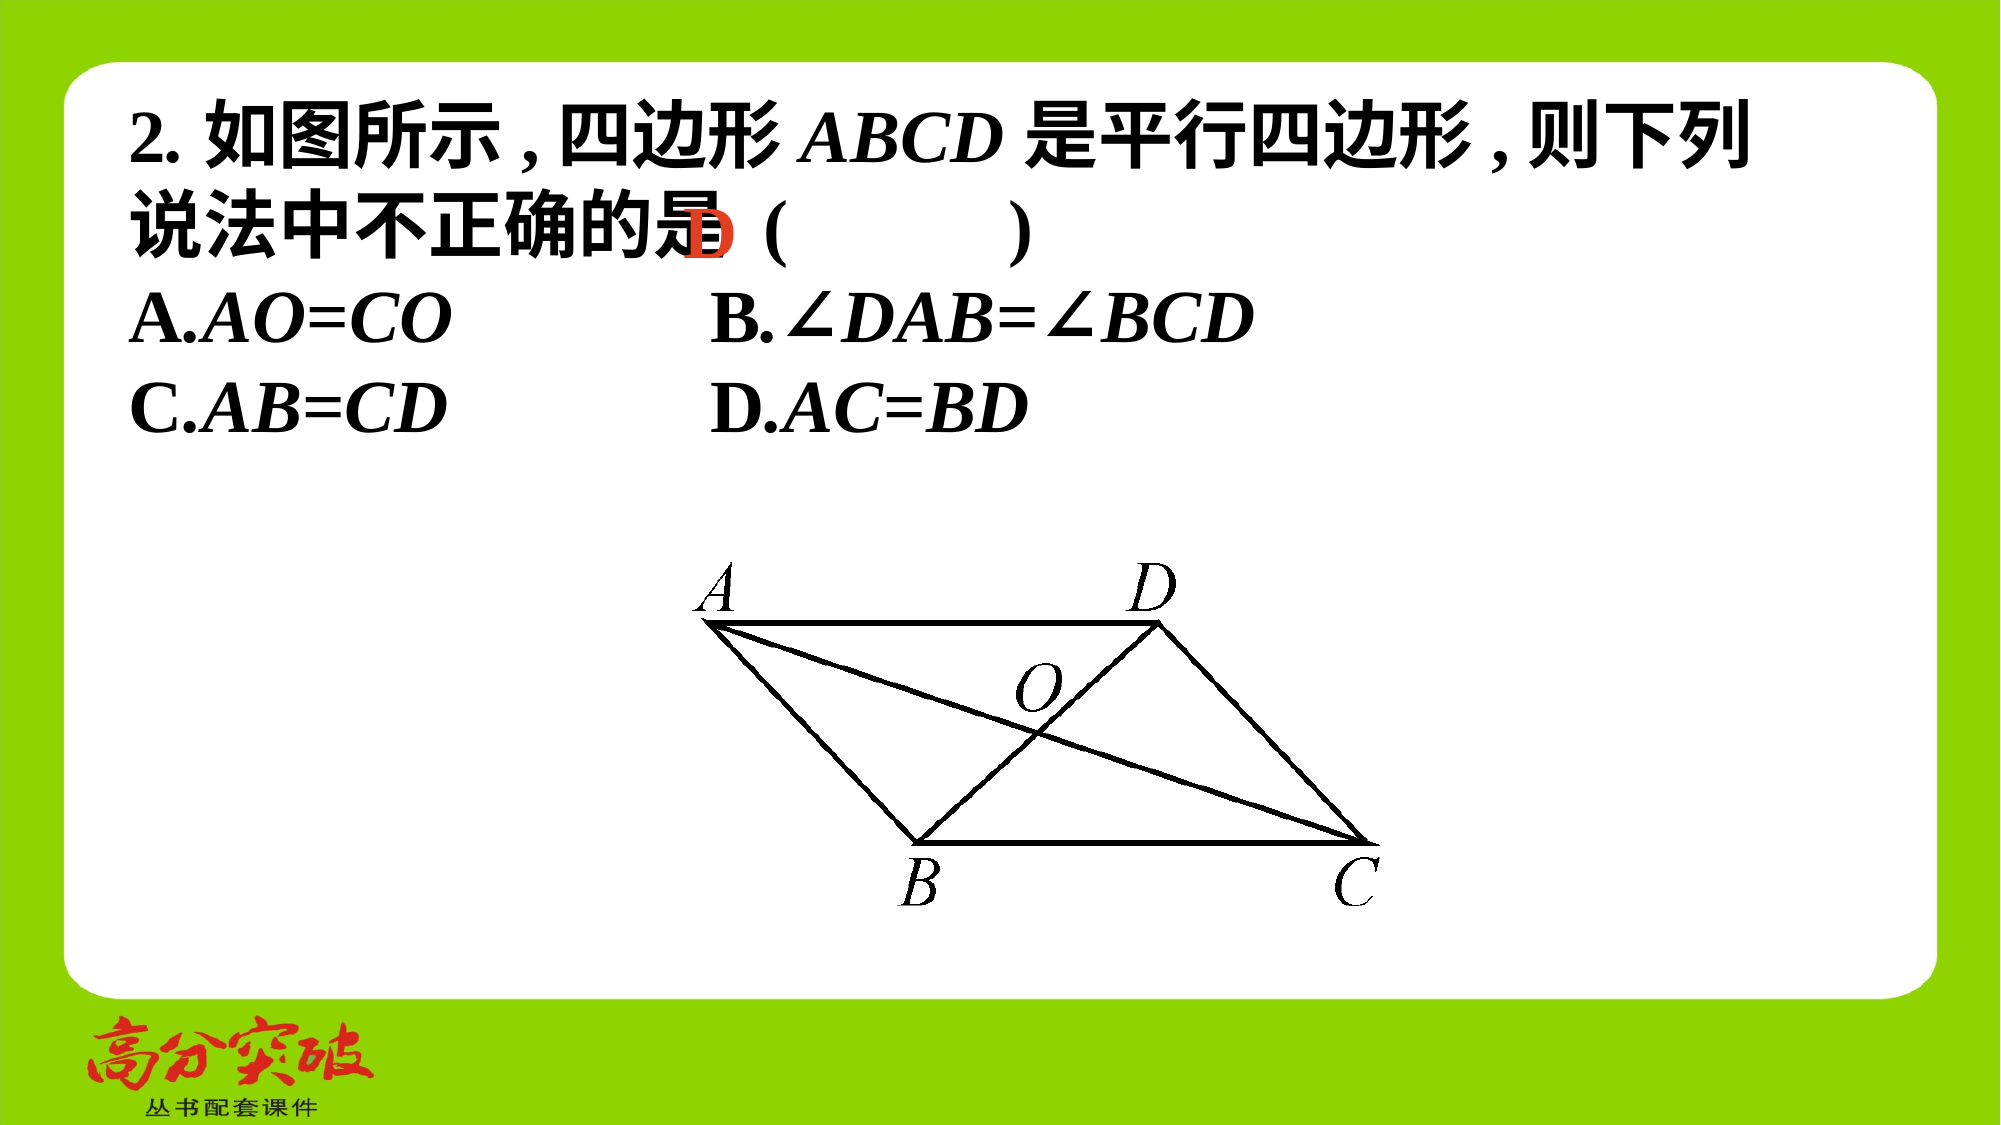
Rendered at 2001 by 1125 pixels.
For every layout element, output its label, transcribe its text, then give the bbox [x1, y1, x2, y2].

text_box D [669, 176, 781, 282]
text_box 2.如图所示,四边形ABCD是平行四边形,则下列说法中不正确的是 ( ) A.AO=CO B.∠DAB=∠BCD C.AB=CD D.AC=BD [114, 80, 1839, 455]
picture [0, 0, 2001, 1125]
